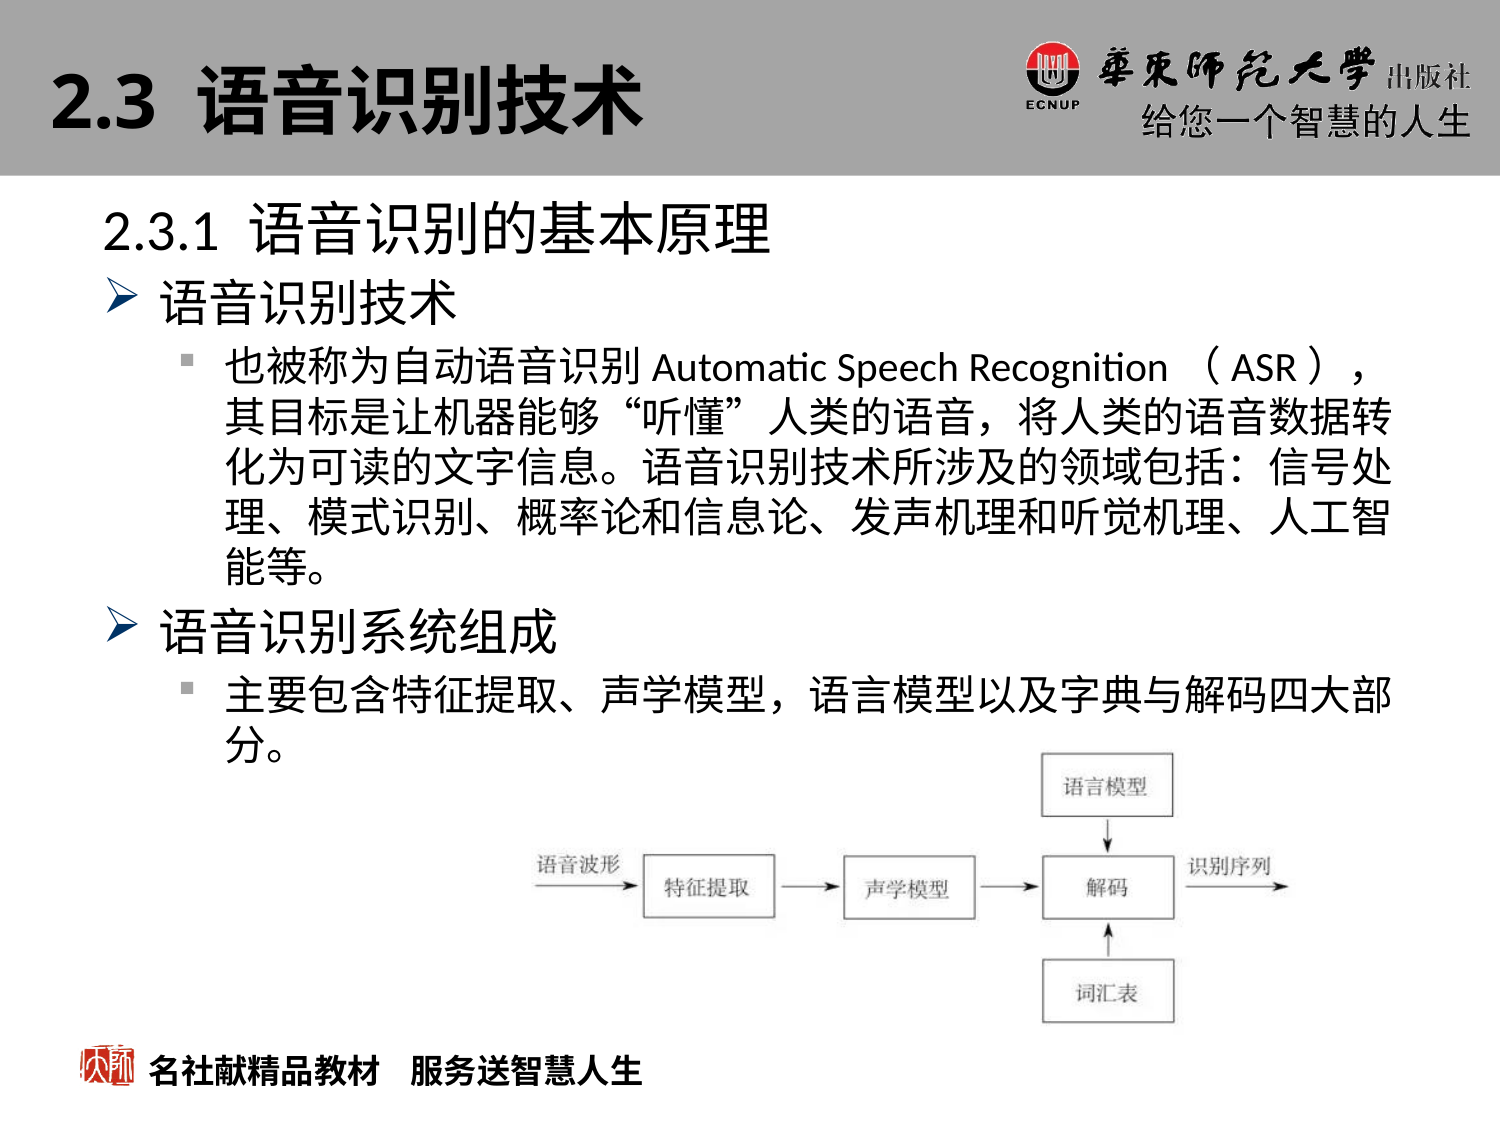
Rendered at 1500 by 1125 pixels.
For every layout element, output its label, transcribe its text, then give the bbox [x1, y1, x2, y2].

picture [70, 1042, 138, 1090]
picture [501, 739, 1316, 1036]
list 2.3.1 语音识别的基本原理 语音识别技术 也被称为自动语音识别Automatic Speech Recognition（ASR），其目标是让机器能够“听懂”人类的语音，将人类的语音数据转化为可读的文字信息。语音识别技术所涉及的领域包括：信号处理、模式识别、概率论和信息论、发声机理和听觉机理、人工智能等。 语音识别系统组成 主要包含特征提取、声学模型，语言模型以及字典与解码四大部分。 [87, 184, 1432, 1022]
picture [1009, 35, 1500, 153]
title 2.3 语音识别技术 [35, 58, 1198, 139]
